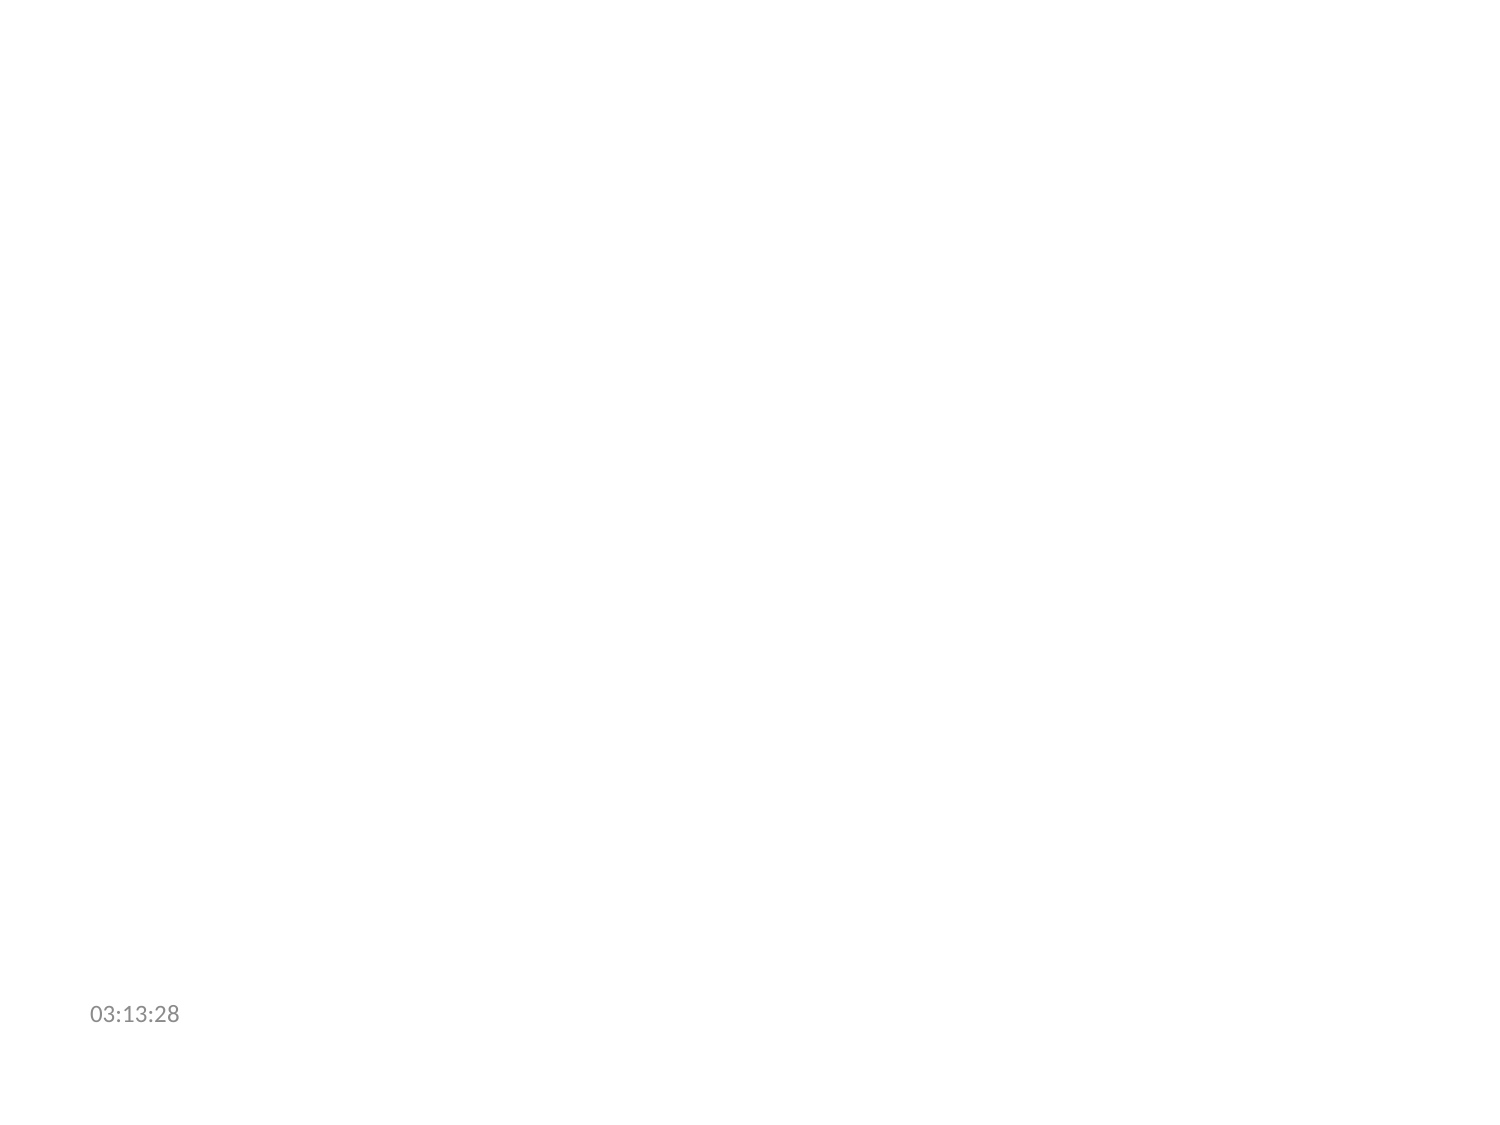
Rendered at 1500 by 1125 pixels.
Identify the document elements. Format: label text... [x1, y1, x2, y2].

text_box 15:35:09 [75, 982, 425, 1043]
